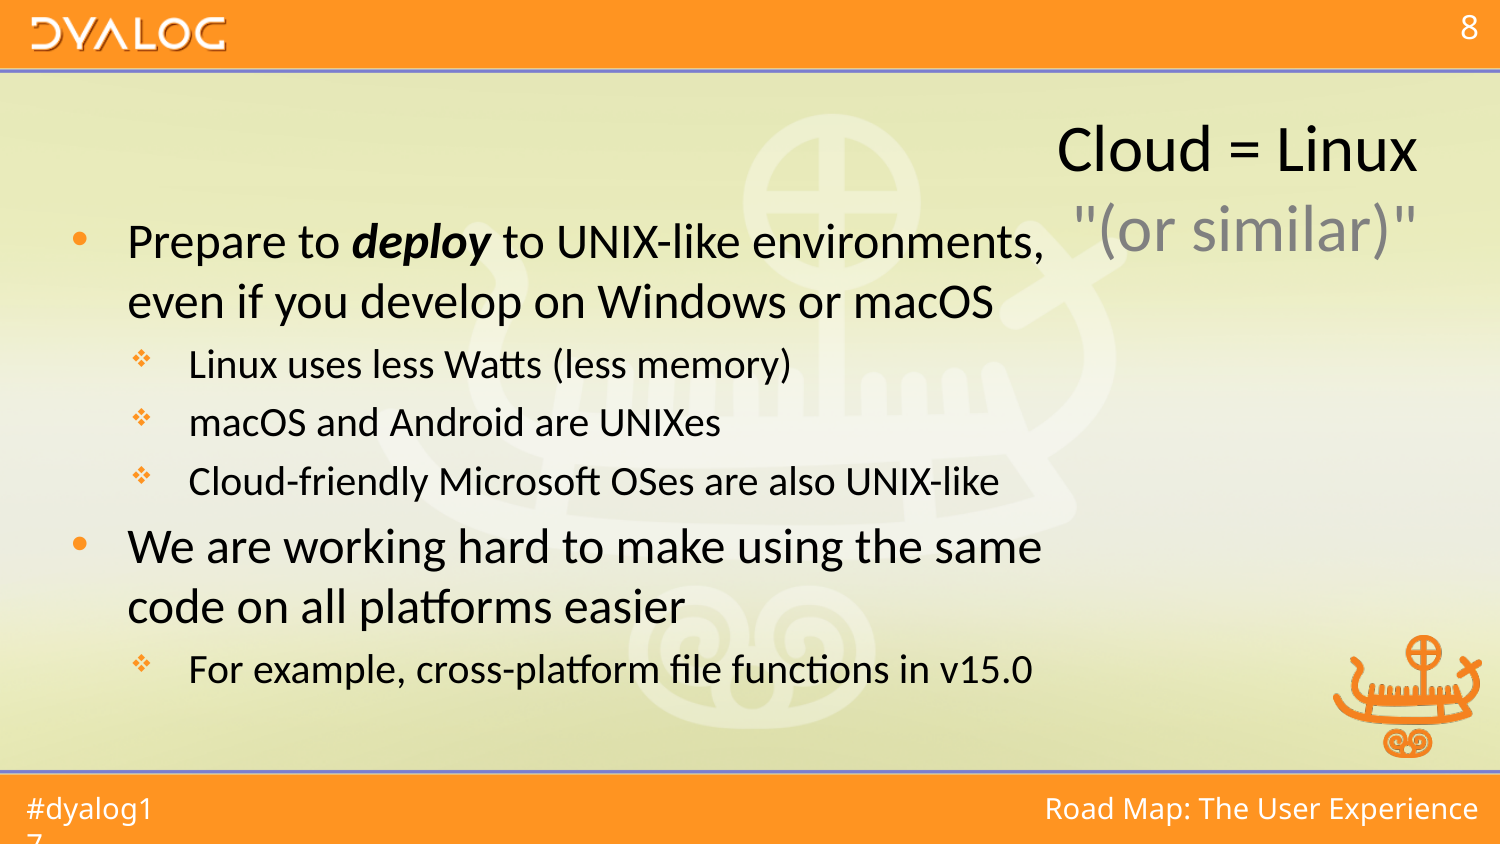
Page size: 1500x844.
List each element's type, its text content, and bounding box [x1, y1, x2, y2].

text_box Cloud = Linux "(or similar)" [1042, 96, 1434, 272]
list Prepare to deploy to UNIX-like environments, even if you develop on Windows or macOS Linux uses less Watts (less memory) macOS and Android are UNIXes Cloud-friendly Microsoft OSes are also UNIX-like We are working hard to make using the same code on all platforms easier For example, cross-platform file functions in v15.0 [56, 200, 1069, 758]
picture [0, 0, 1500, 844]
